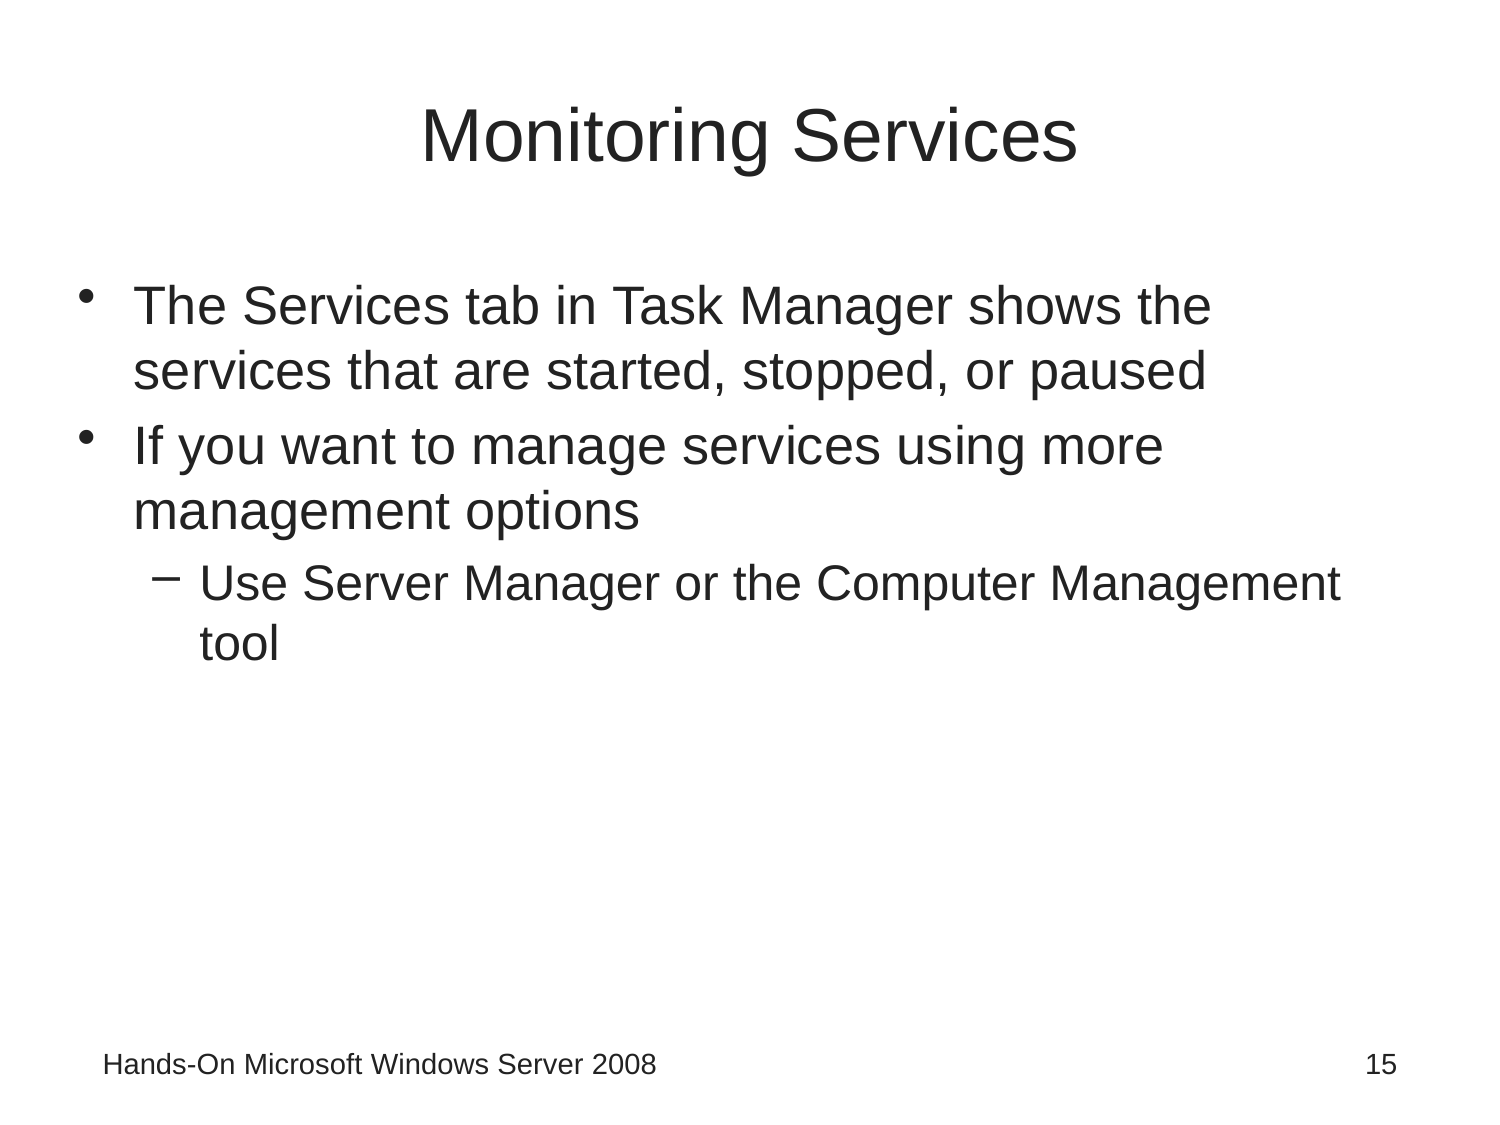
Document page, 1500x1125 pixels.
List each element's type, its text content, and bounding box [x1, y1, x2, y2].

footer Hands-On Microsoft Windows Server 2008 [87, 1037, 1051, 1101]
slide_number 15 [1074, 1037, 1413, 1101]
list The Services tab in Task Manager shows the services that are started, stopped, or paused If you want to manage services using more management options Use Server Manager or the Computer Management tool [62, 262, 1426, 1013]
title Monitoring Services [87, 37, 1413, 226]
